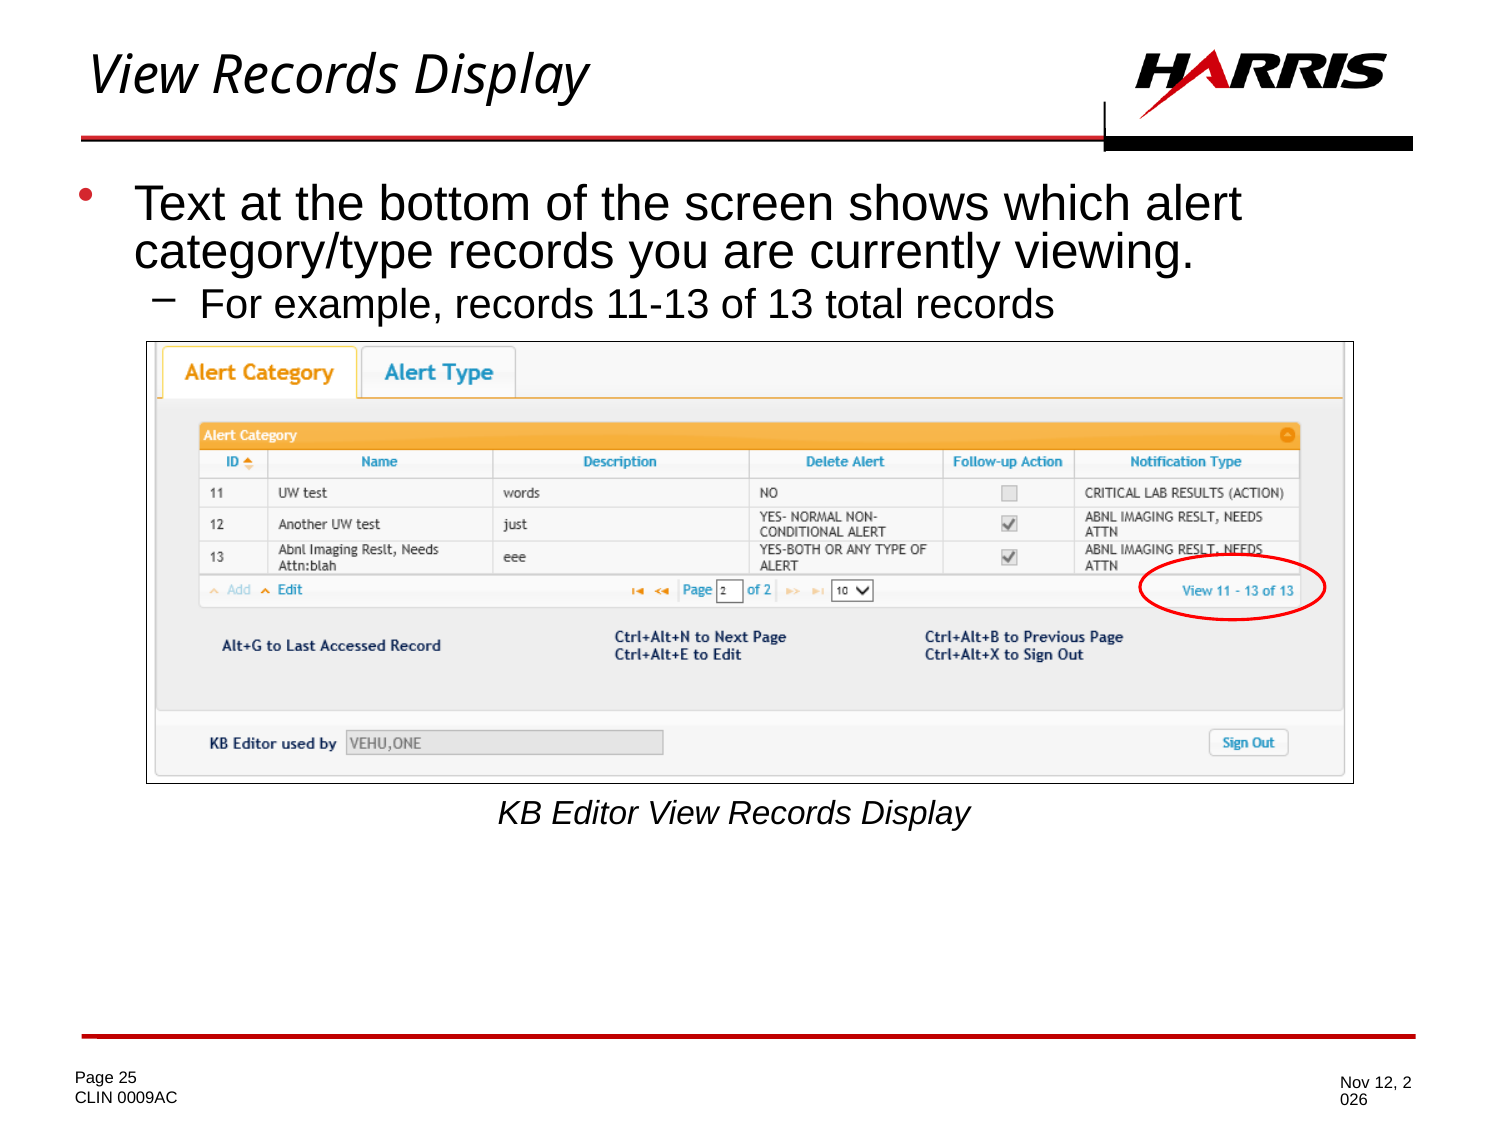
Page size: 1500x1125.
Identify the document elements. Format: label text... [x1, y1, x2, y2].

slide_number 6-Oct-14 [1324, 1060, 1435, 1105]
list Text at the bottom of the screen shows which alert category/type records you are currently viewing. For example, records 11-13 of 13 total records [62, 174, 1432, 1020]
picture [1135, 49, 1387, 119]
title View Records Display [73, 27, 962, 117]
list KB Editor View Records Display [49, 791, 1420, 849]
picture [145, 341, 1355, 784]
